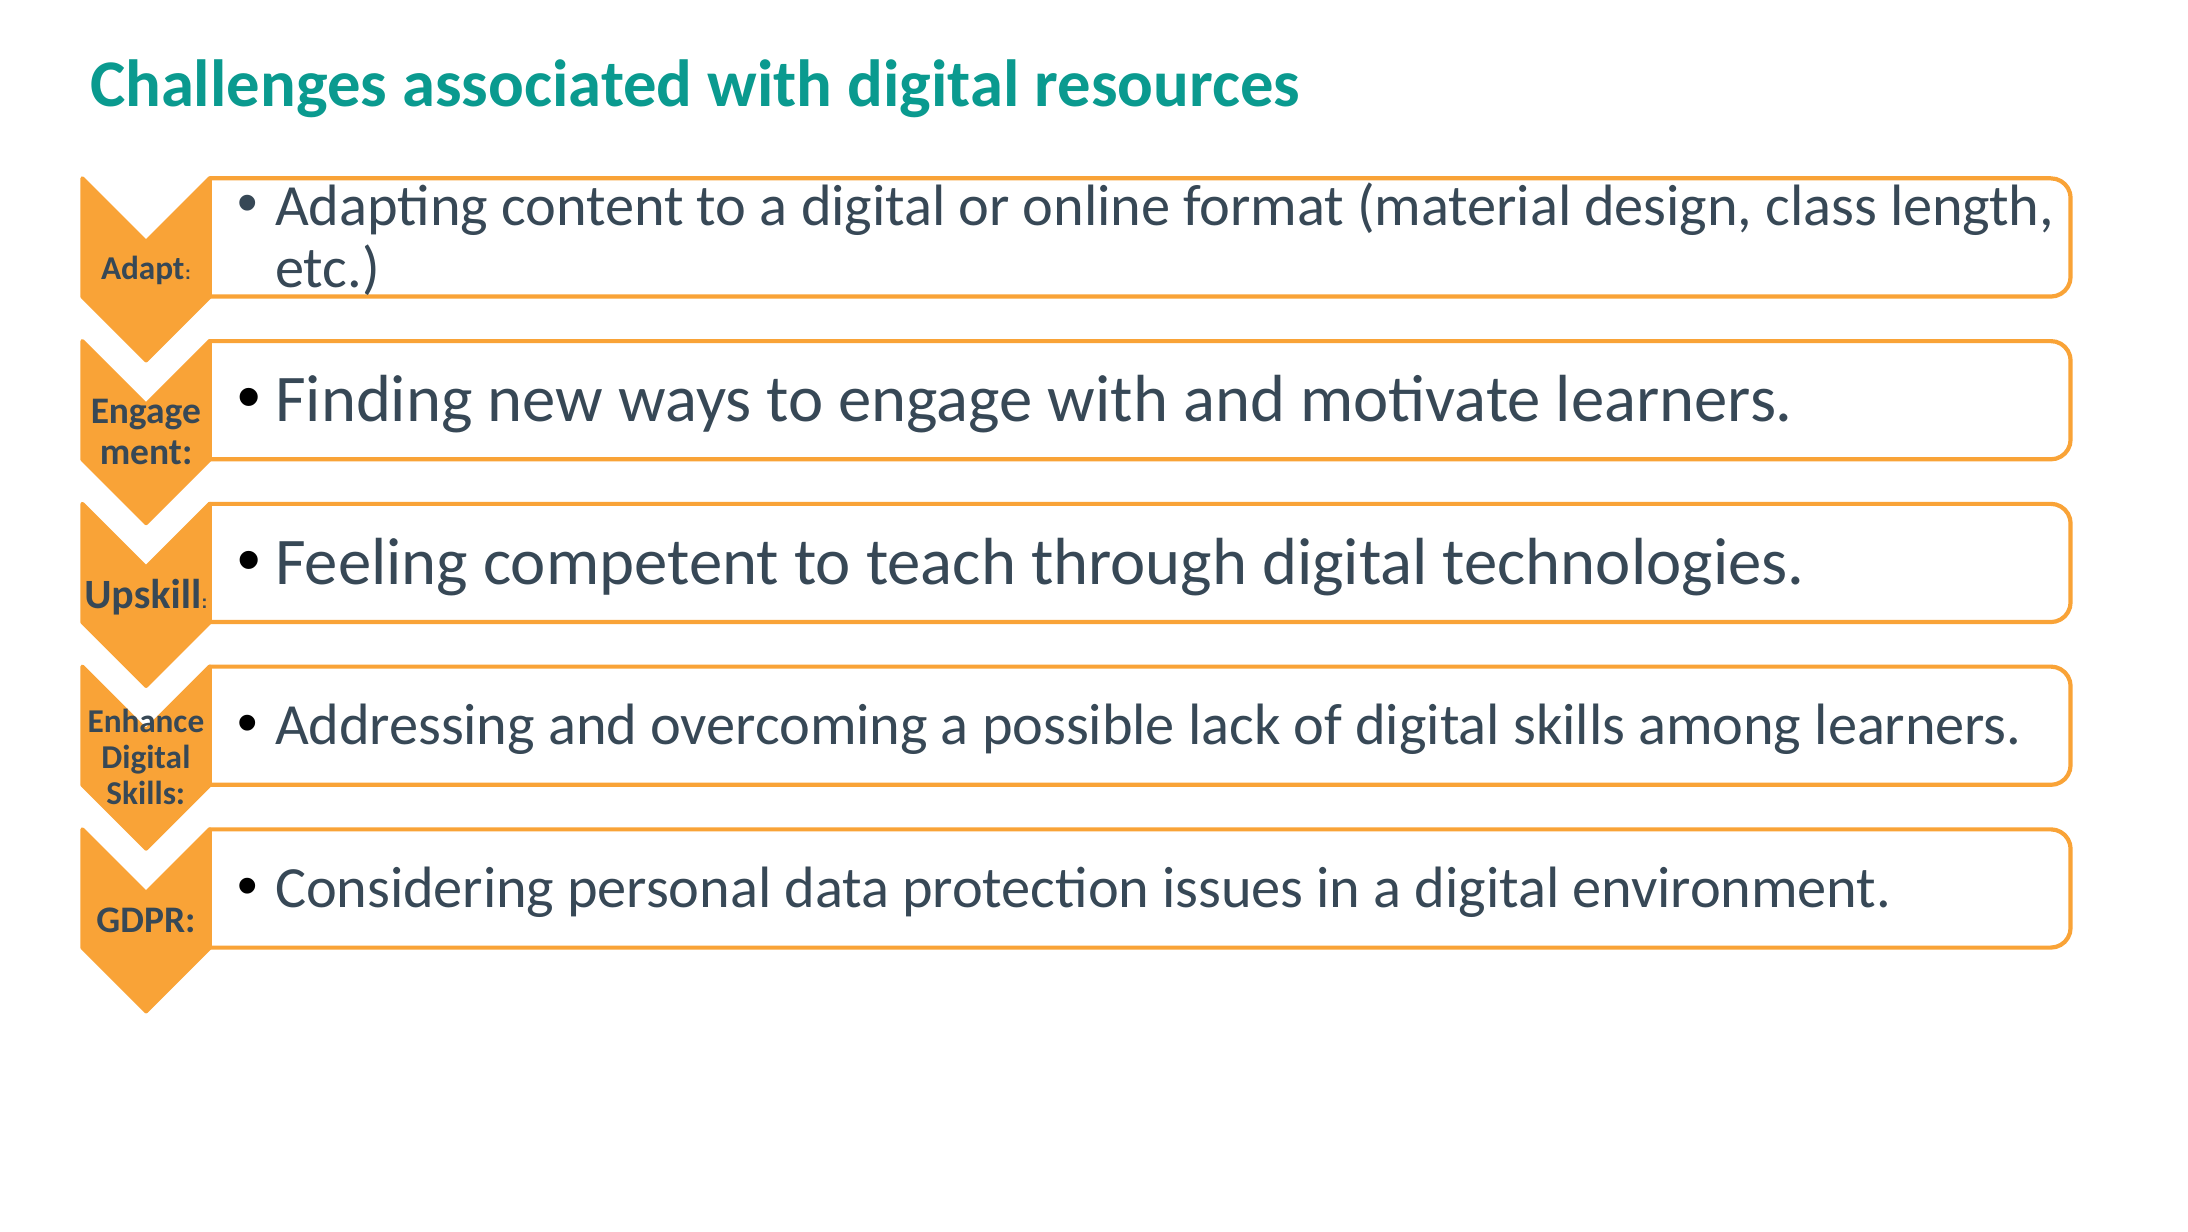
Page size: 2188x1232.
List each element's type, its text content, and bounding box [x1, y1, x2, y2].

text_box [82, 178, 2071, 1012]
title Challenges associated with digital resources [82, 25, 2106, 144]
